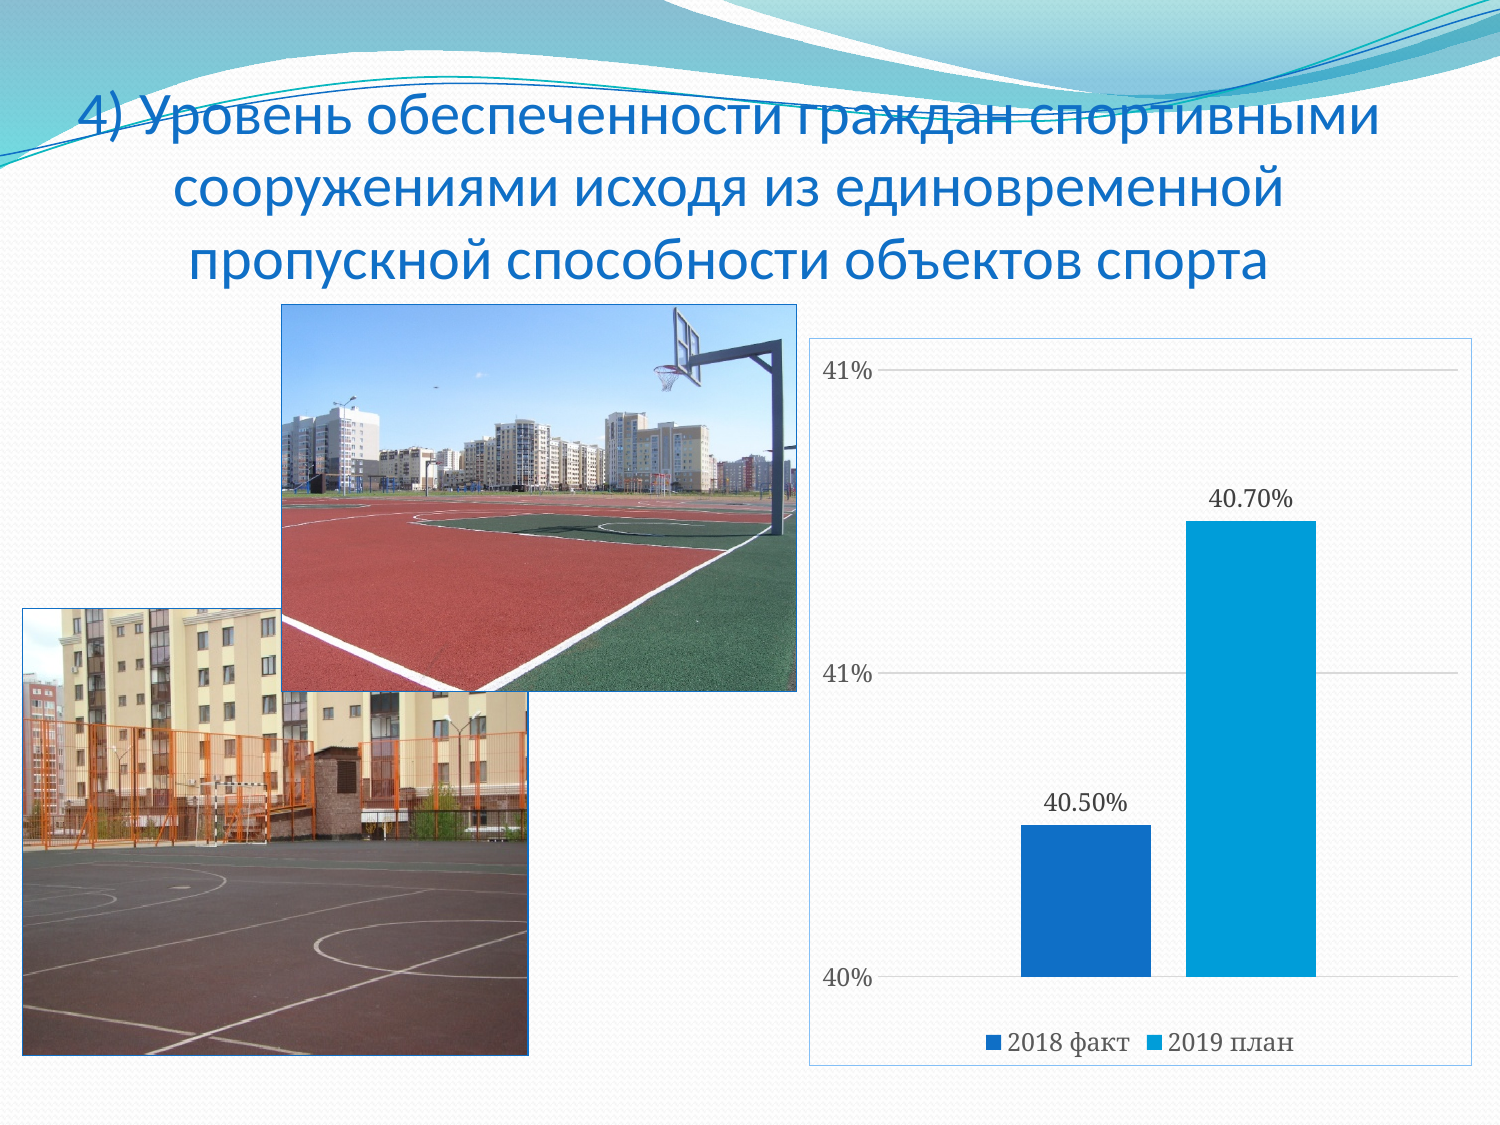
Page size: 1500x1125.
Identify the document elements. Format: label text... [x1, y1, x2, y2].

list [280, 304, 798, 692]
picture [23, 609, 528, 1055]
chart [808, 337, 1472, 1066]
title 4) Уровень обеспеченности граждан спортивными сооружениями исходя из единовременной пропускной способности объектов спорта [58, 35, 1402, 292]
